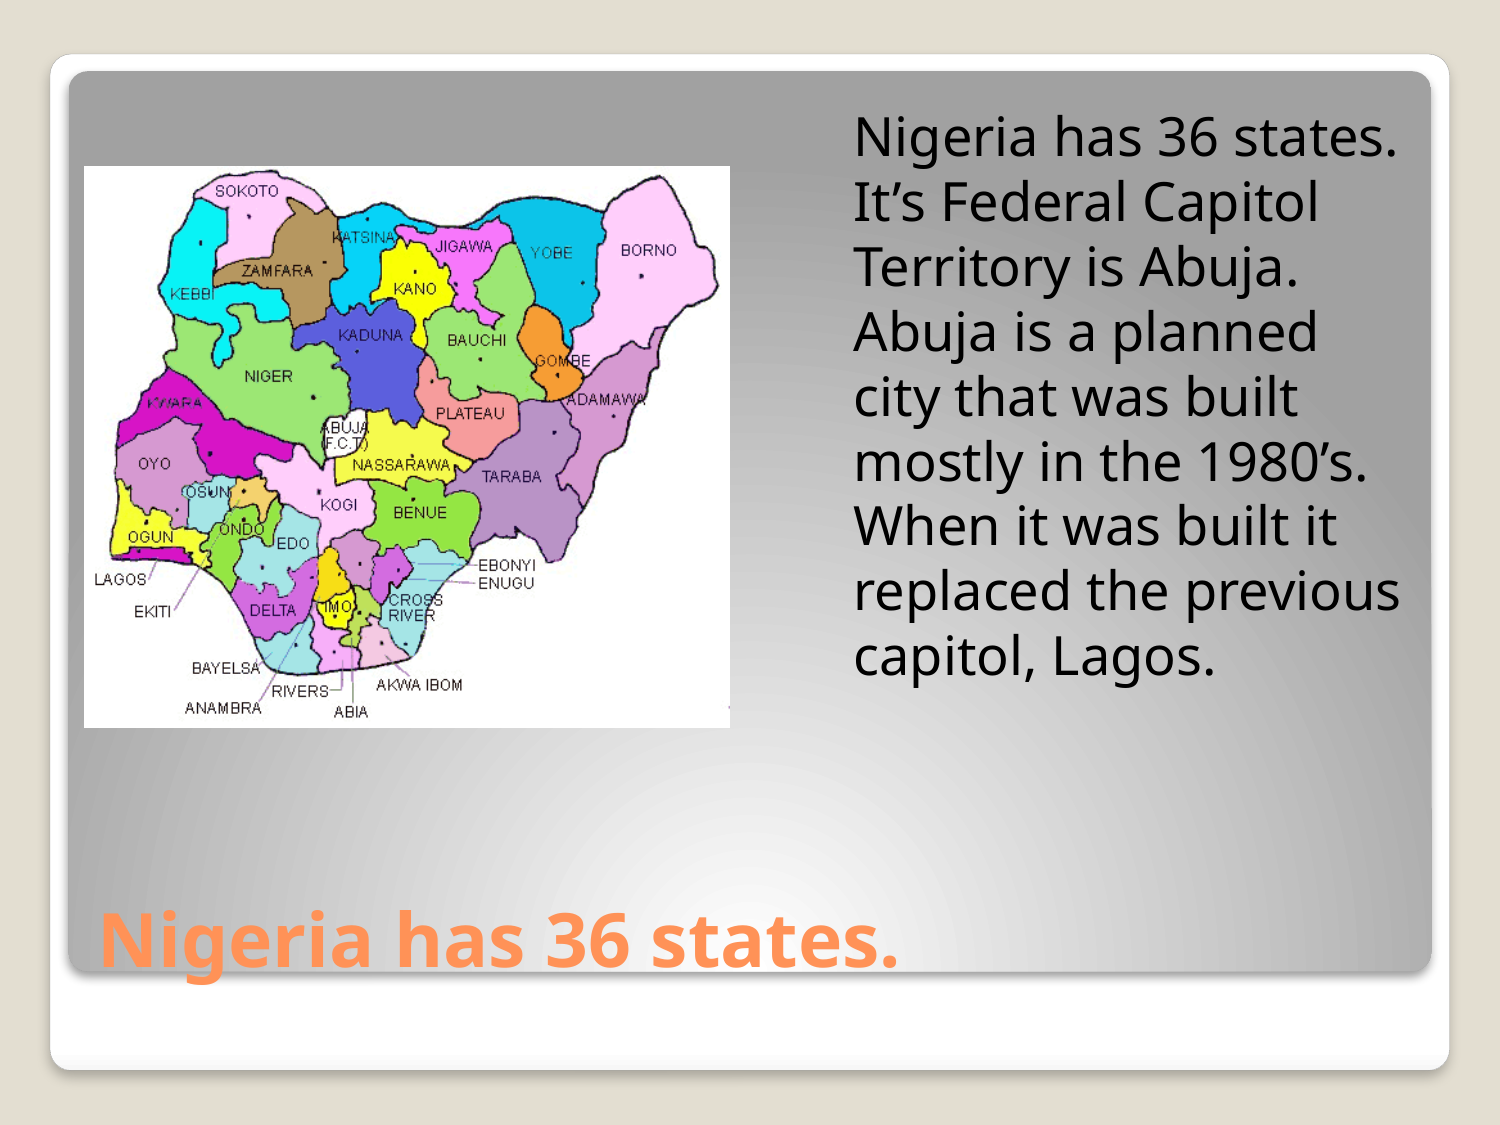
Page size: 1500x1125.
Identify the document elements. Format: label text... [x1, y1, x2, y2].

title Nigeria has 36 states. [82, 817, 1425, 991]
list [84, 166, 730, 728]
list Nigeria has 36 states. It’s Federal Capitol Territory is Abuja. Abuja is a planned city that was built mostly in the 1980’s. When it was built it replaced the previous capitol, Lagos. [780, 86, 1426, 807]
